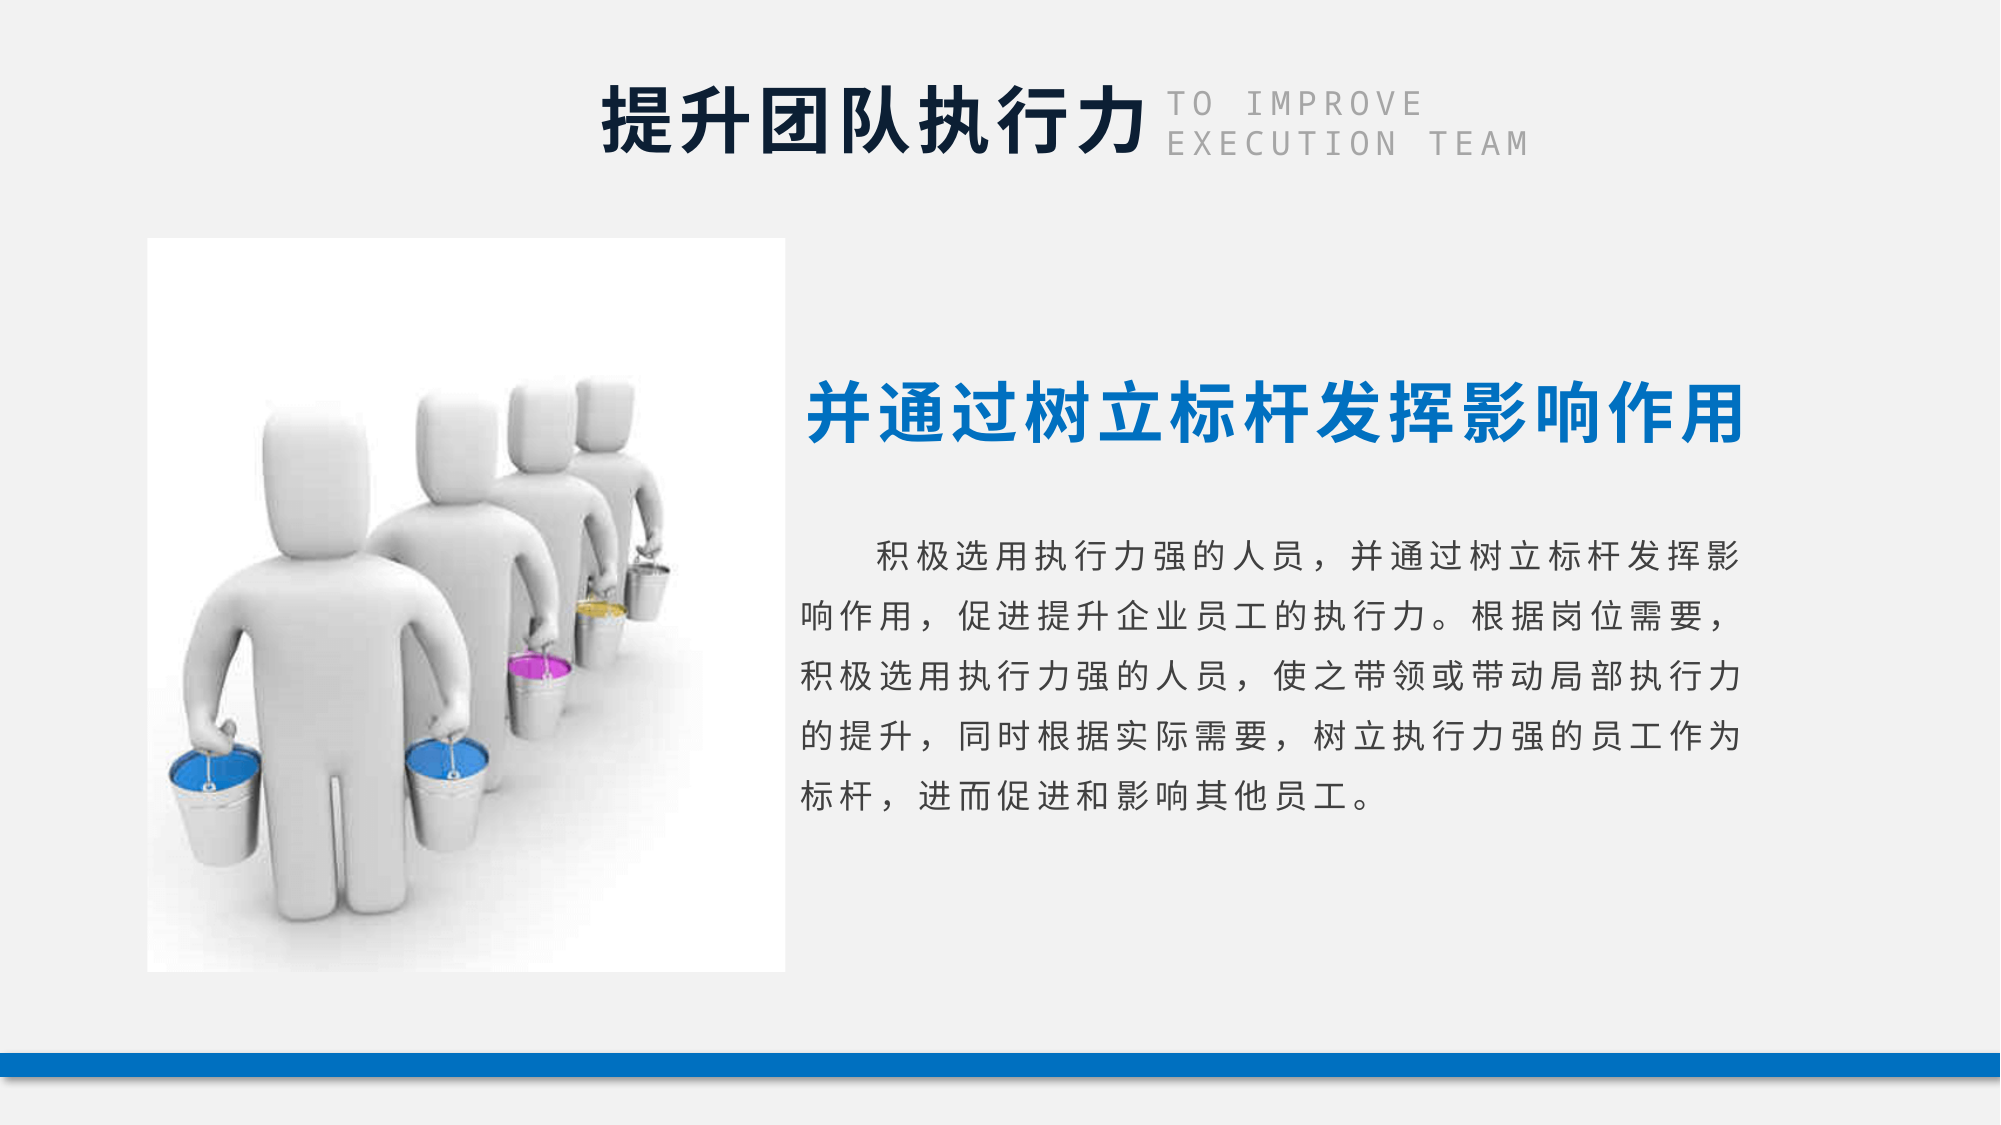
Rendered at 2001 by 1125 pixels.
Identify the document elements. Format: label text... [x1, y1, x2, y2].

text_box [579, 67, 1551, 171]
text_box [0, 1052, 2000, 1078]
text_box 积极选用执行力强的人员，并通过树立标杆发挥影响作用，促进提升企业员工的执行力。根据岗位需要，积极选用执行力强的人员，使之带领或带动局部执行力的提升，同时根据实际需要，树立执行力强的员工作为标杆，进而促进和影响其他员工。 [786, 508, 1768, 823]
picture [147, 238, 786, 972]
text_box 并通过树立标杆发挥影响作用 [786, 363, 1816, 459]
